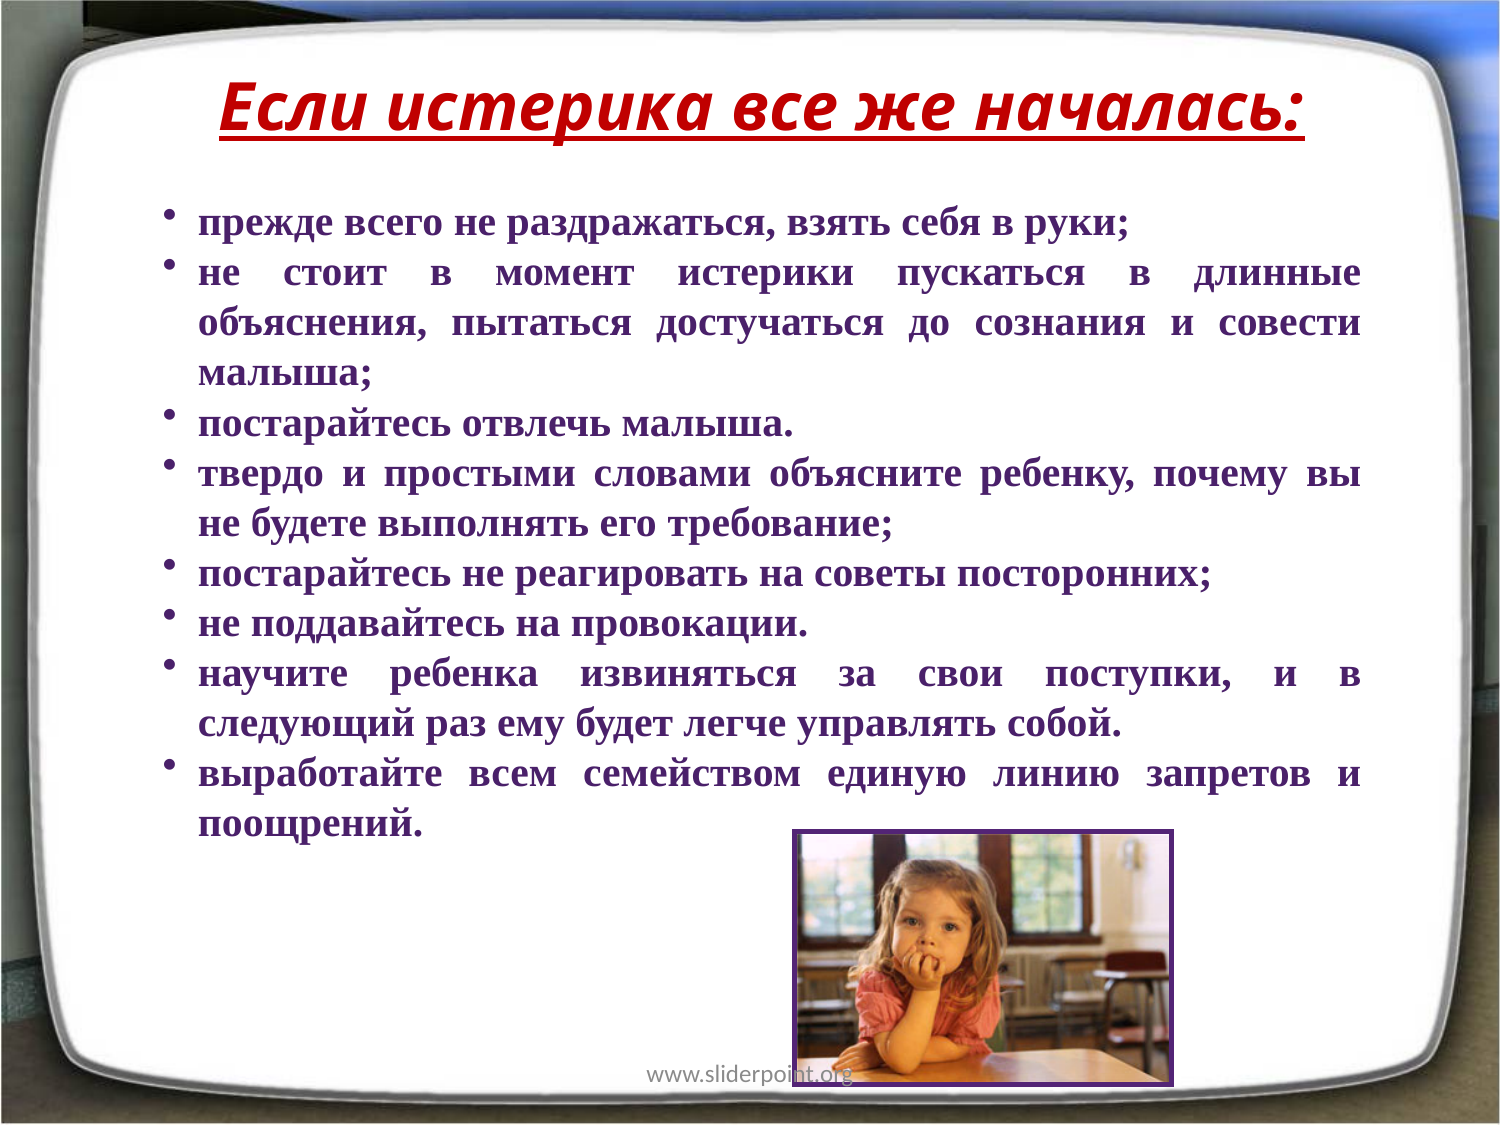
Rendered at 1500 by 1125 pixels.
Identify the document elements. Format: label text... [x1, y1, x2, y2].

text_box Если истерика все же началась: прежде всего не раздражаться, взять себя в руки; не стоит в момент истерики пускаться в длинные объяснения, пытаться достучаться до сознания и совести малыша; постарайтесь отвлечь малыша. твердо и простыми словами объясните ребенку, почему вы не будете выполнять его требование; постарайтесь не реагировать на советы посторонних; не поддавайтесь на провокации. научите ребенка извиняться за свои поступки, и в следующий раз ему будет легче управлять собой. выработайте всем семейством единую линию запретов и поощрений. [147, 56, 1376, 852]
footer www.sliderpoint.org [512, 1042, 988, 1103]
picture [0, 0, 1500, 1125]
